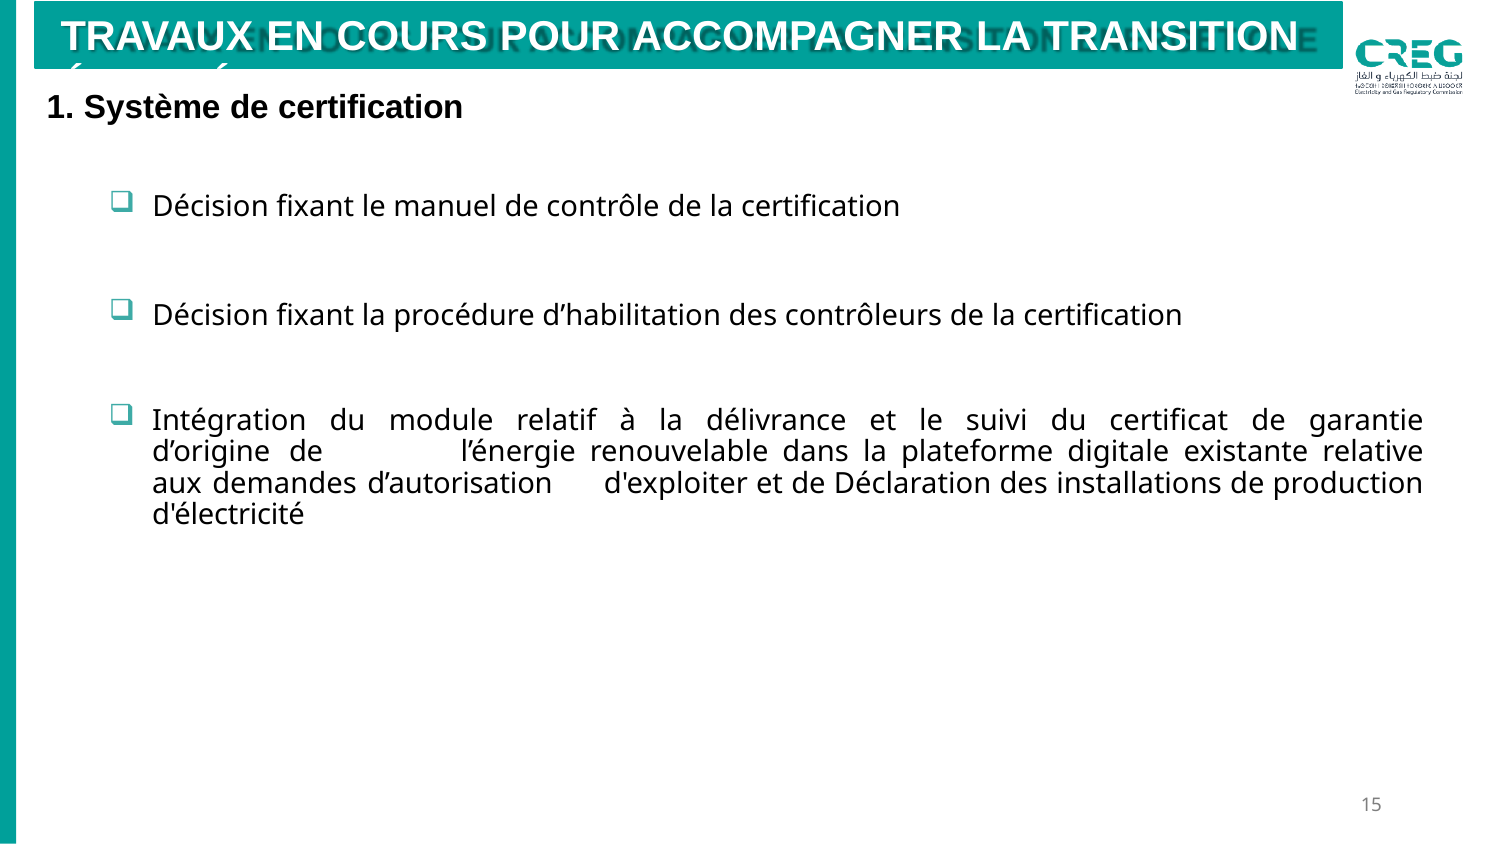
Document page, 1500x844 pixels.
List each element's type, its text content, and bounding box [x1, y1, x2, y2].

slide_number 15 [1354, 792, 1391, 844]
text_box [33, 0, 1344, 91]
text_box Système de certification Décision fixant le manuel de contrôle de la certification Décision fixant la procédure d’habilitation des contrôleurs de la certification Intégration du module relatif à la délivrance et le suivi du certificat de garantie d’origine de l’énergie renouvelable dans la plateforme digitale existante relative aux demandes d’autorisation d'exploiter et de Déclaration des installations de production d'électricité [44, 83, 1425, 531]
picture [1354, 39, 1463, 95]
